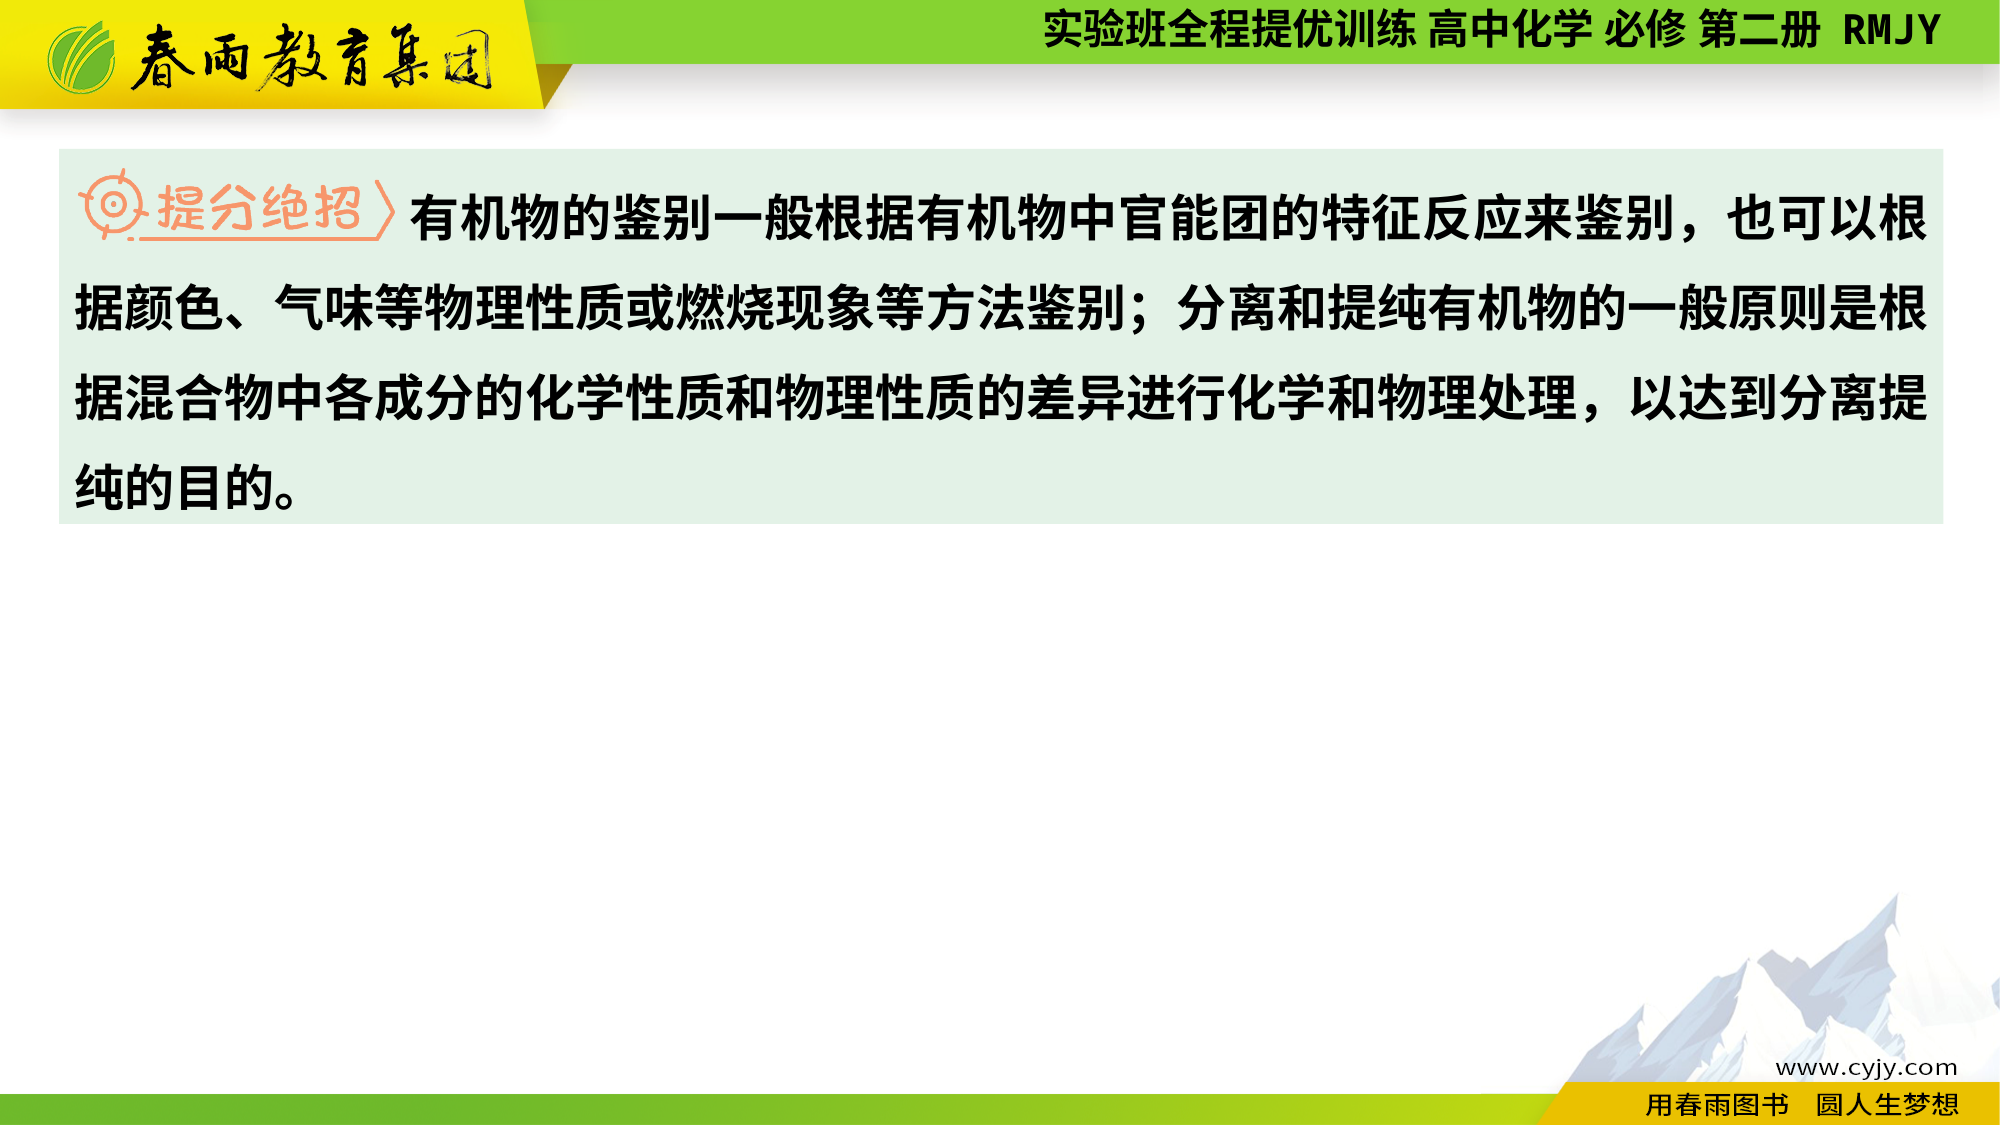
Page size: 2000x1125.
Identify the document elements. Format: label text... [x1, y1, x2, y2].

picture [0, 0, 2000, 1125]
text_box 有机物的鉴别一般根据有机物中官能团的特征反应来鉴别，也可以根据颜色、气味等物理性质或燃烧现象等方法鉴别；分离和提纯有机物的一般原则是根据混合物中各成分的化学性质和物理性质的差异进行化学和物理处理，以达到分离提纯的目的。 [59, 148, 1944, 524]
